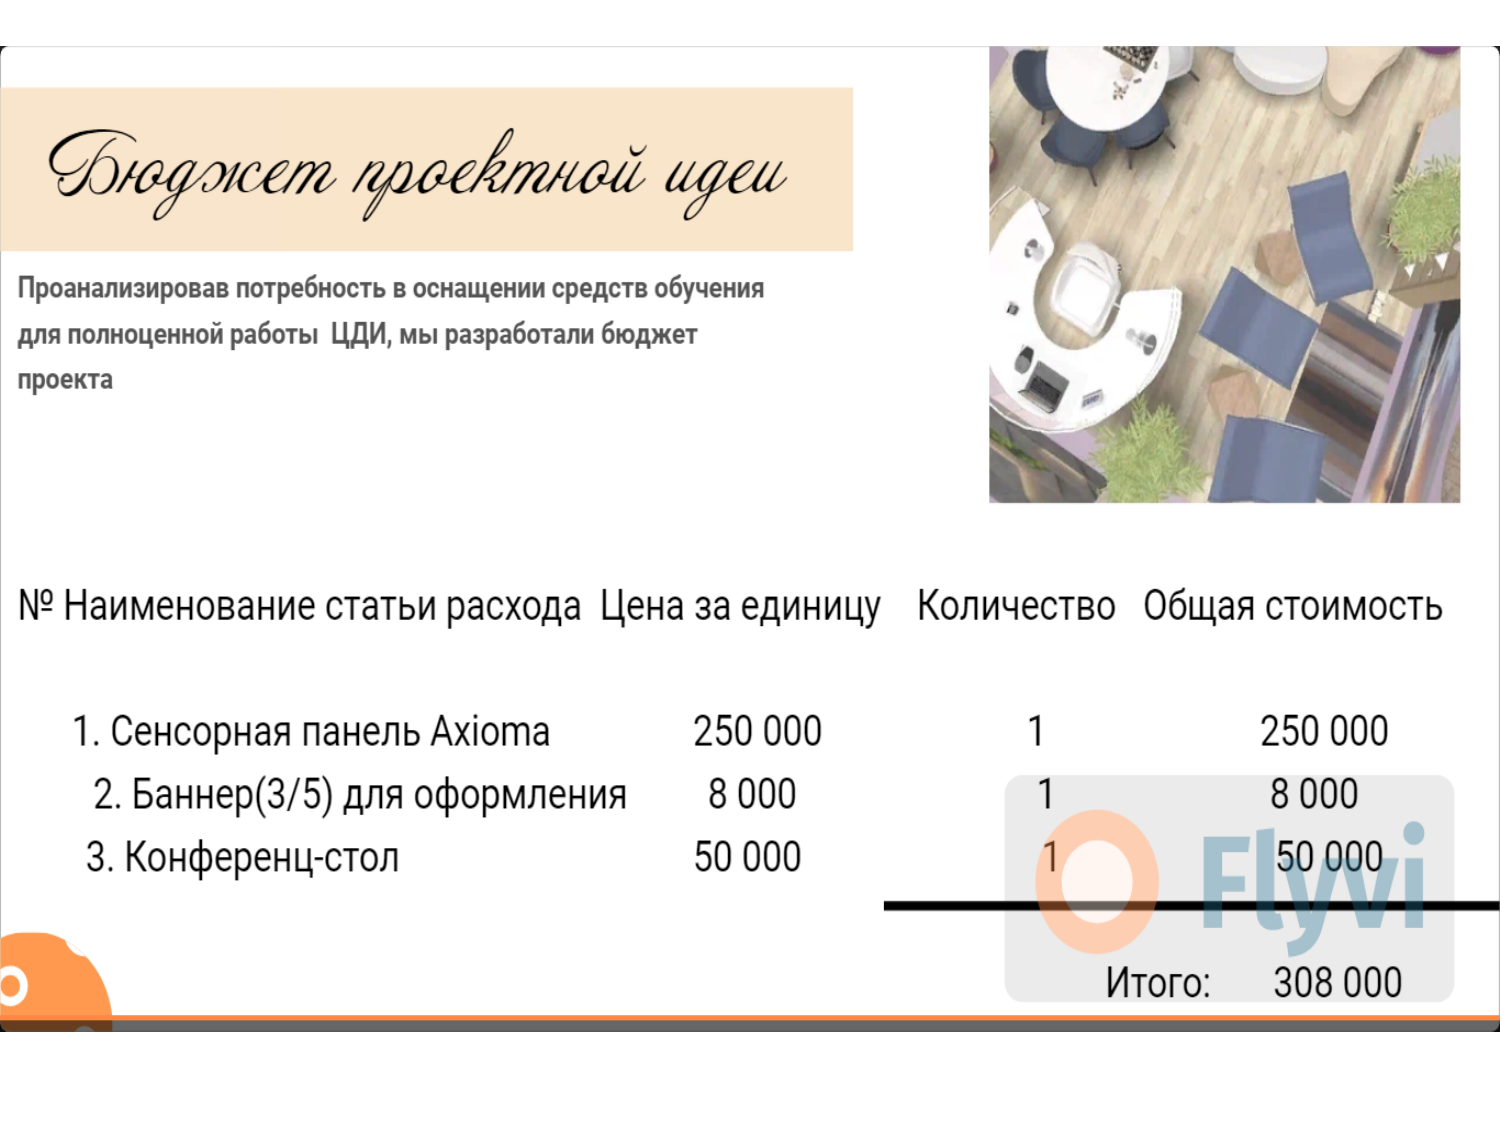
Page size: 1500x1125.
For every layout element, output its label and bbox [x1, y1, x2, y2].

picture [0, 46, 1500, 1032]
